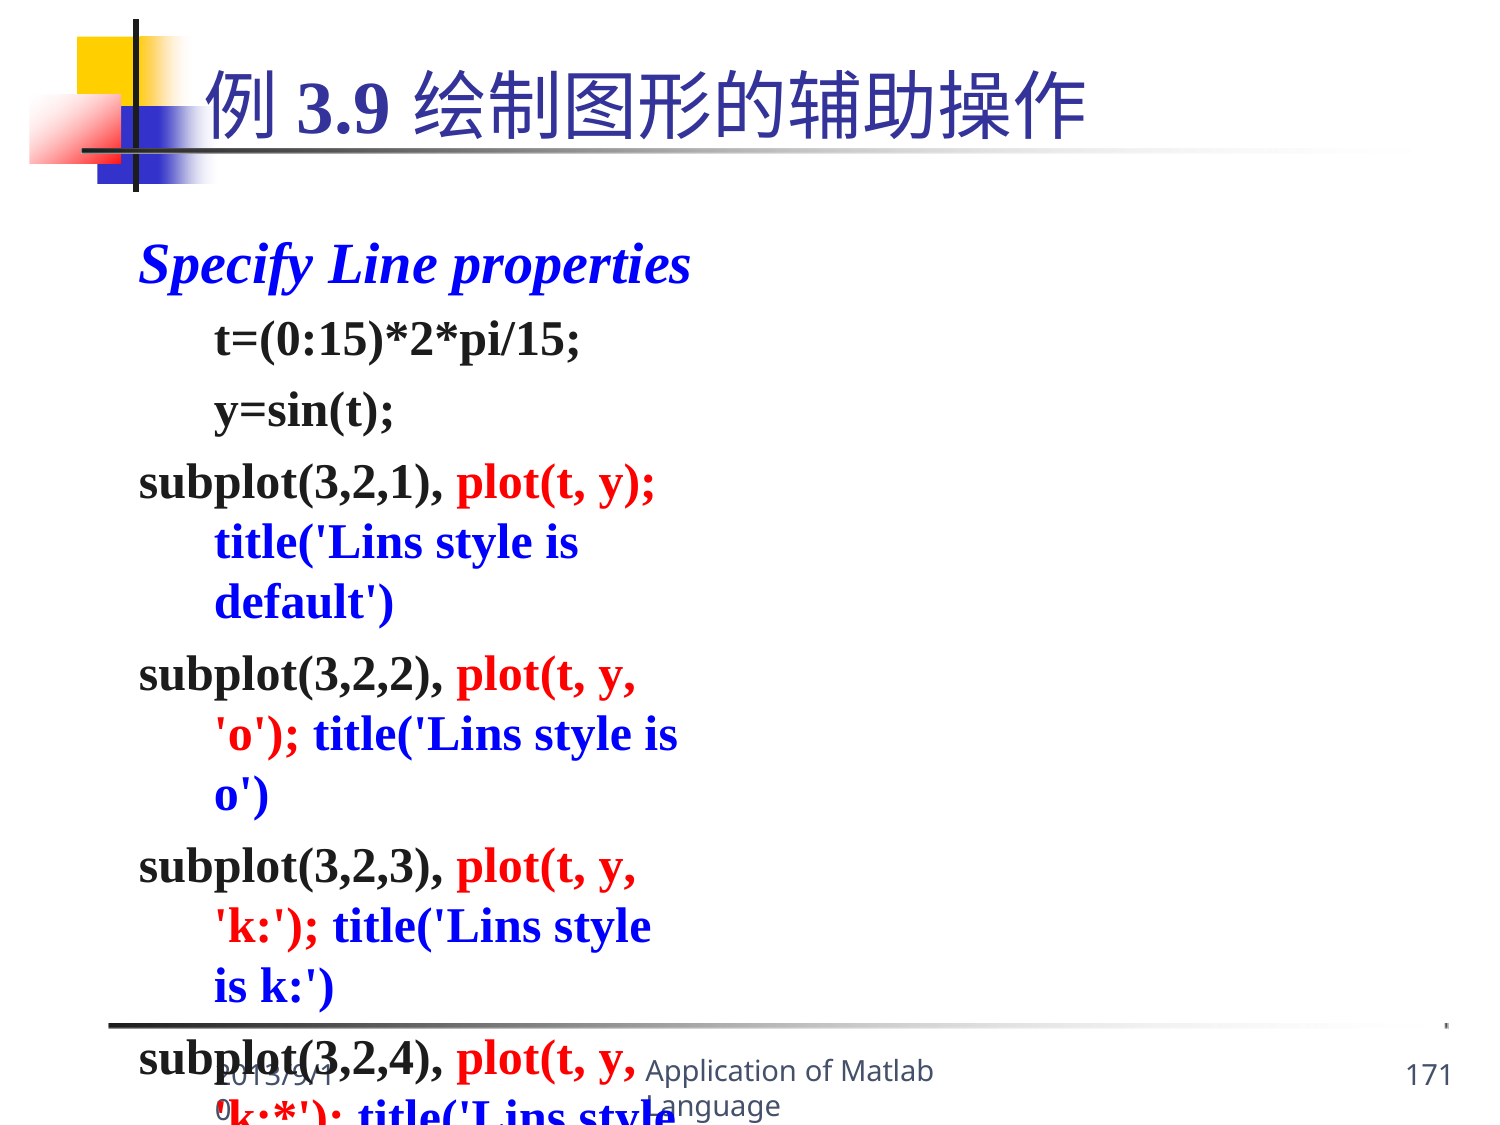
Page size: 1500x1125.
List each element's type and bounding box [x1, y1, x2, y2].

text_box [201, 58, 1088, 149]
picture [1375, 1023, 1458, 1029]
picture [108, 1023, 136, 1029]
text_box [136, 212, 1375, 1125]
slide_number [1400, 1056, 1457, 1125]
picture [29, 36, 1431, 184]
